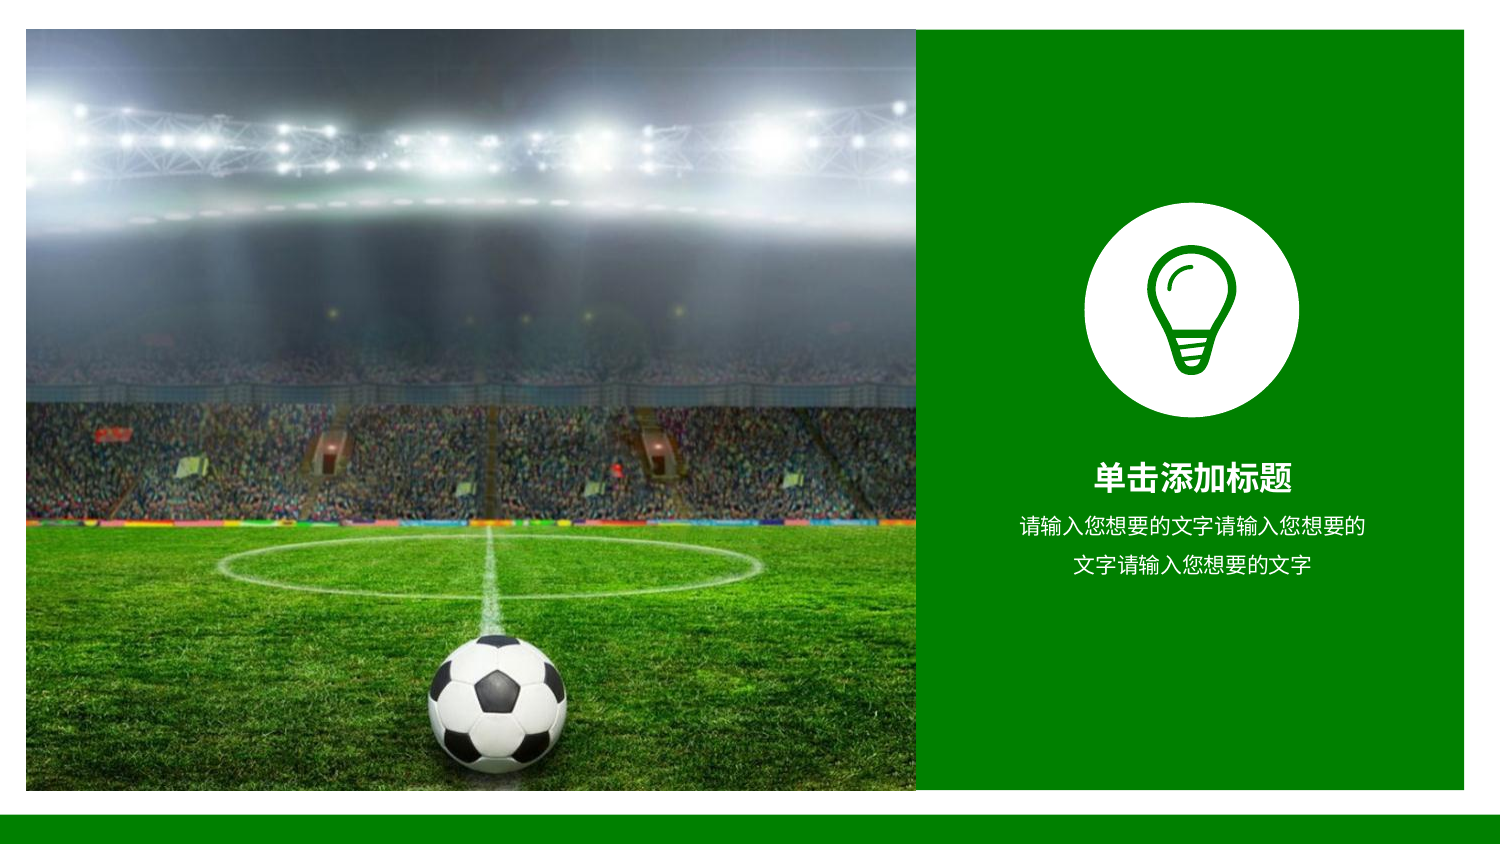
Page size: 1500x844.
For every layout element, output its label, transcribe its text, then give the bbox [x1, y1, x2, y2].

text_box [1147, 245, 1237, 375]
picture [26, 29, 916, 791]
text_box [1084, 202, 1300, 418]
text_box 单击添加标题 [1052, 451, 1335, 493]
text_box [916, 29, 1465, 791]
text_box [1167, 264, 1194, 292]
text_box 请输入您想要的文字请输入您想要的文字请输入您想要的文字 [1005, 493, 1381, 584]
text_box [0, 814, 1500, 844]
